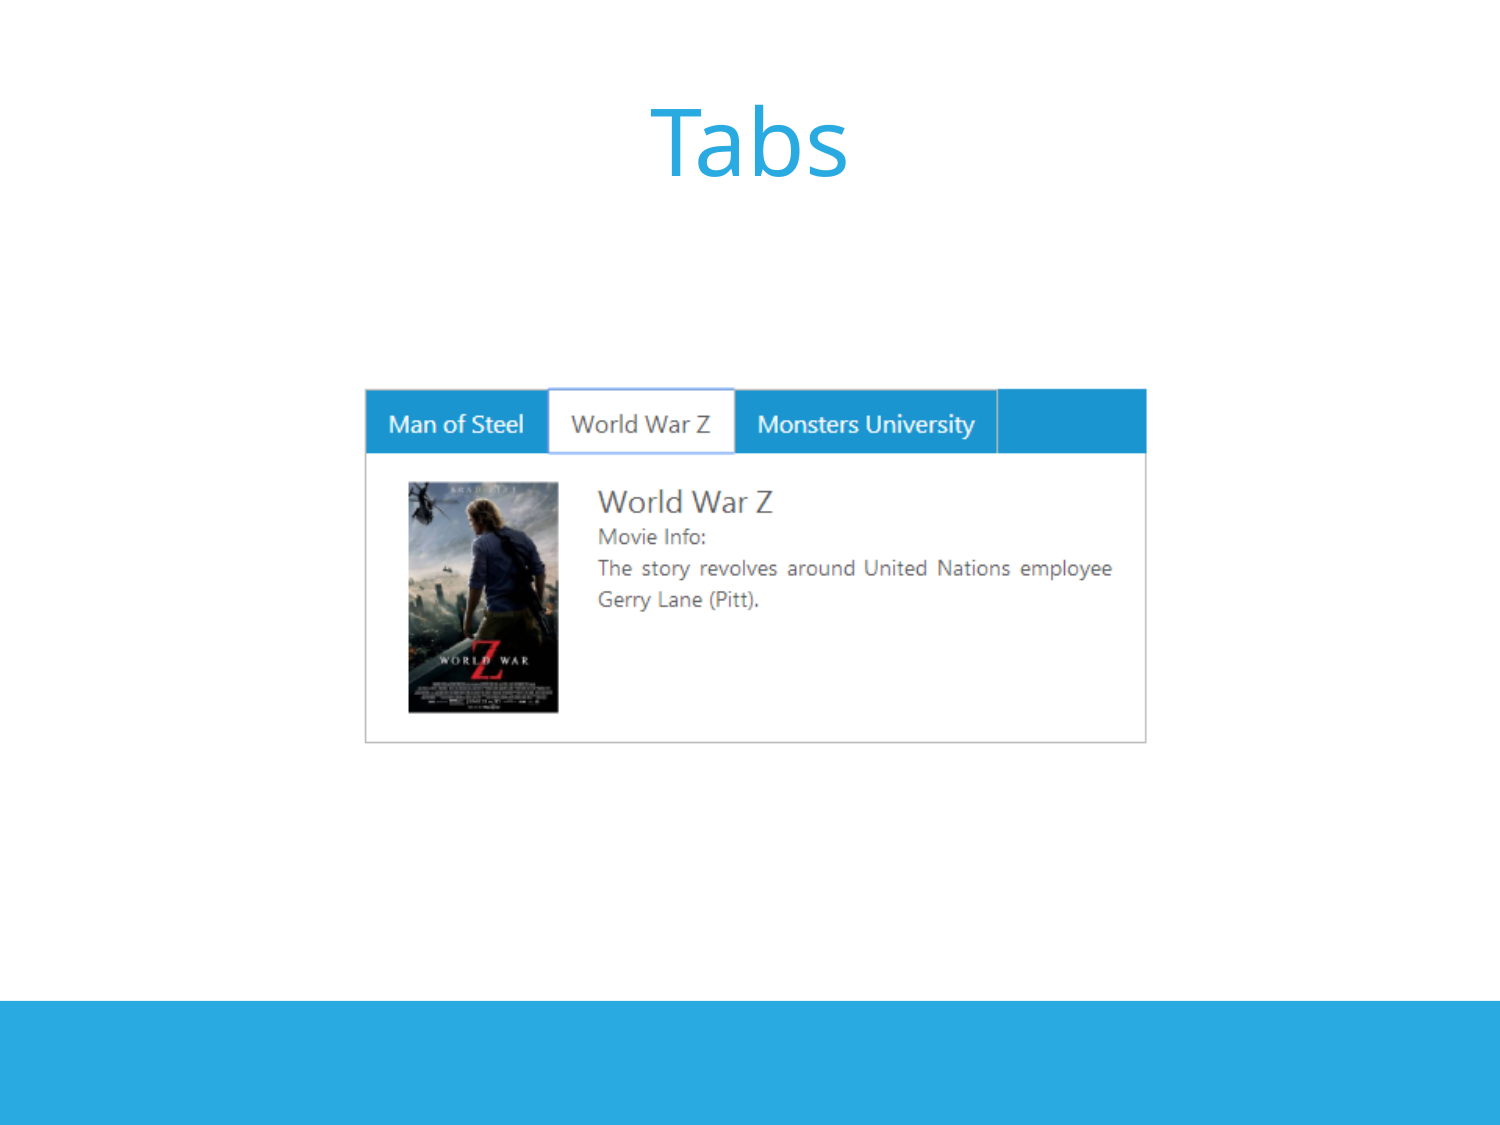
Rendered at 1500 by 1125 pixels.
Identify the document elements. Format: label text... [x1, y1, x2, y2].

title Tabs [75, 45, 1425, 233]
text_box [0, 999, 1500, 1125]
picture [351, 372, 1176, 753]
